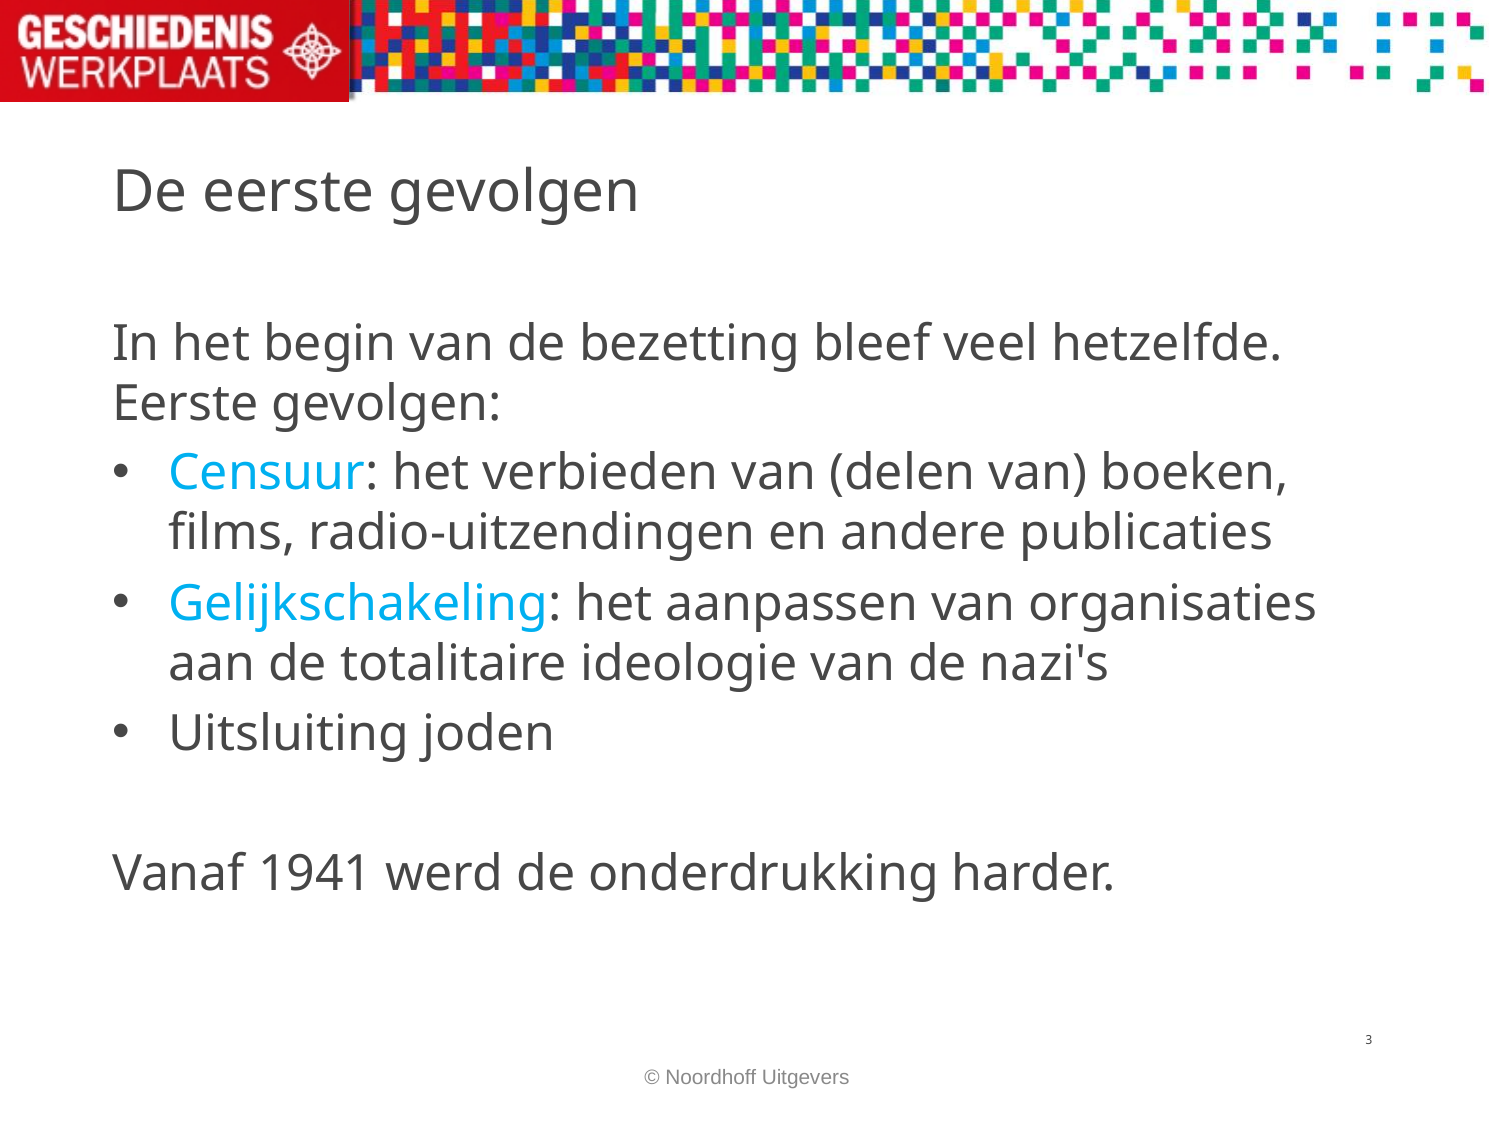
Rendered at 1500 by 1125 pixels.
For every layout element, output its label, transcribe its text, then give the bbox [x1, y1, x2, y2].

list In het begin van de bezetting bleef veel hetzelfde. Eerste gevolgen: Censuur: het verbieden van (delen van) boeken, films, radio-uitzendingen en andere publicaties Gelijkschakeling: het aanpassen van organisaties aan de totalitaire ideologie van de nazi's Uitsluiting joden Vanaf 1941 werd de onderdrukking harder. [112, 302, 1409, 988]
text_box © Noordhoff Uitgevers [512, 1045, 988, 1106]
picture [0, 0, 1500, 1125]
title De eerste gevolgen [112, 145, 1401, 256]
slide_number 3 [1325, 1025, 1388, 1063]
